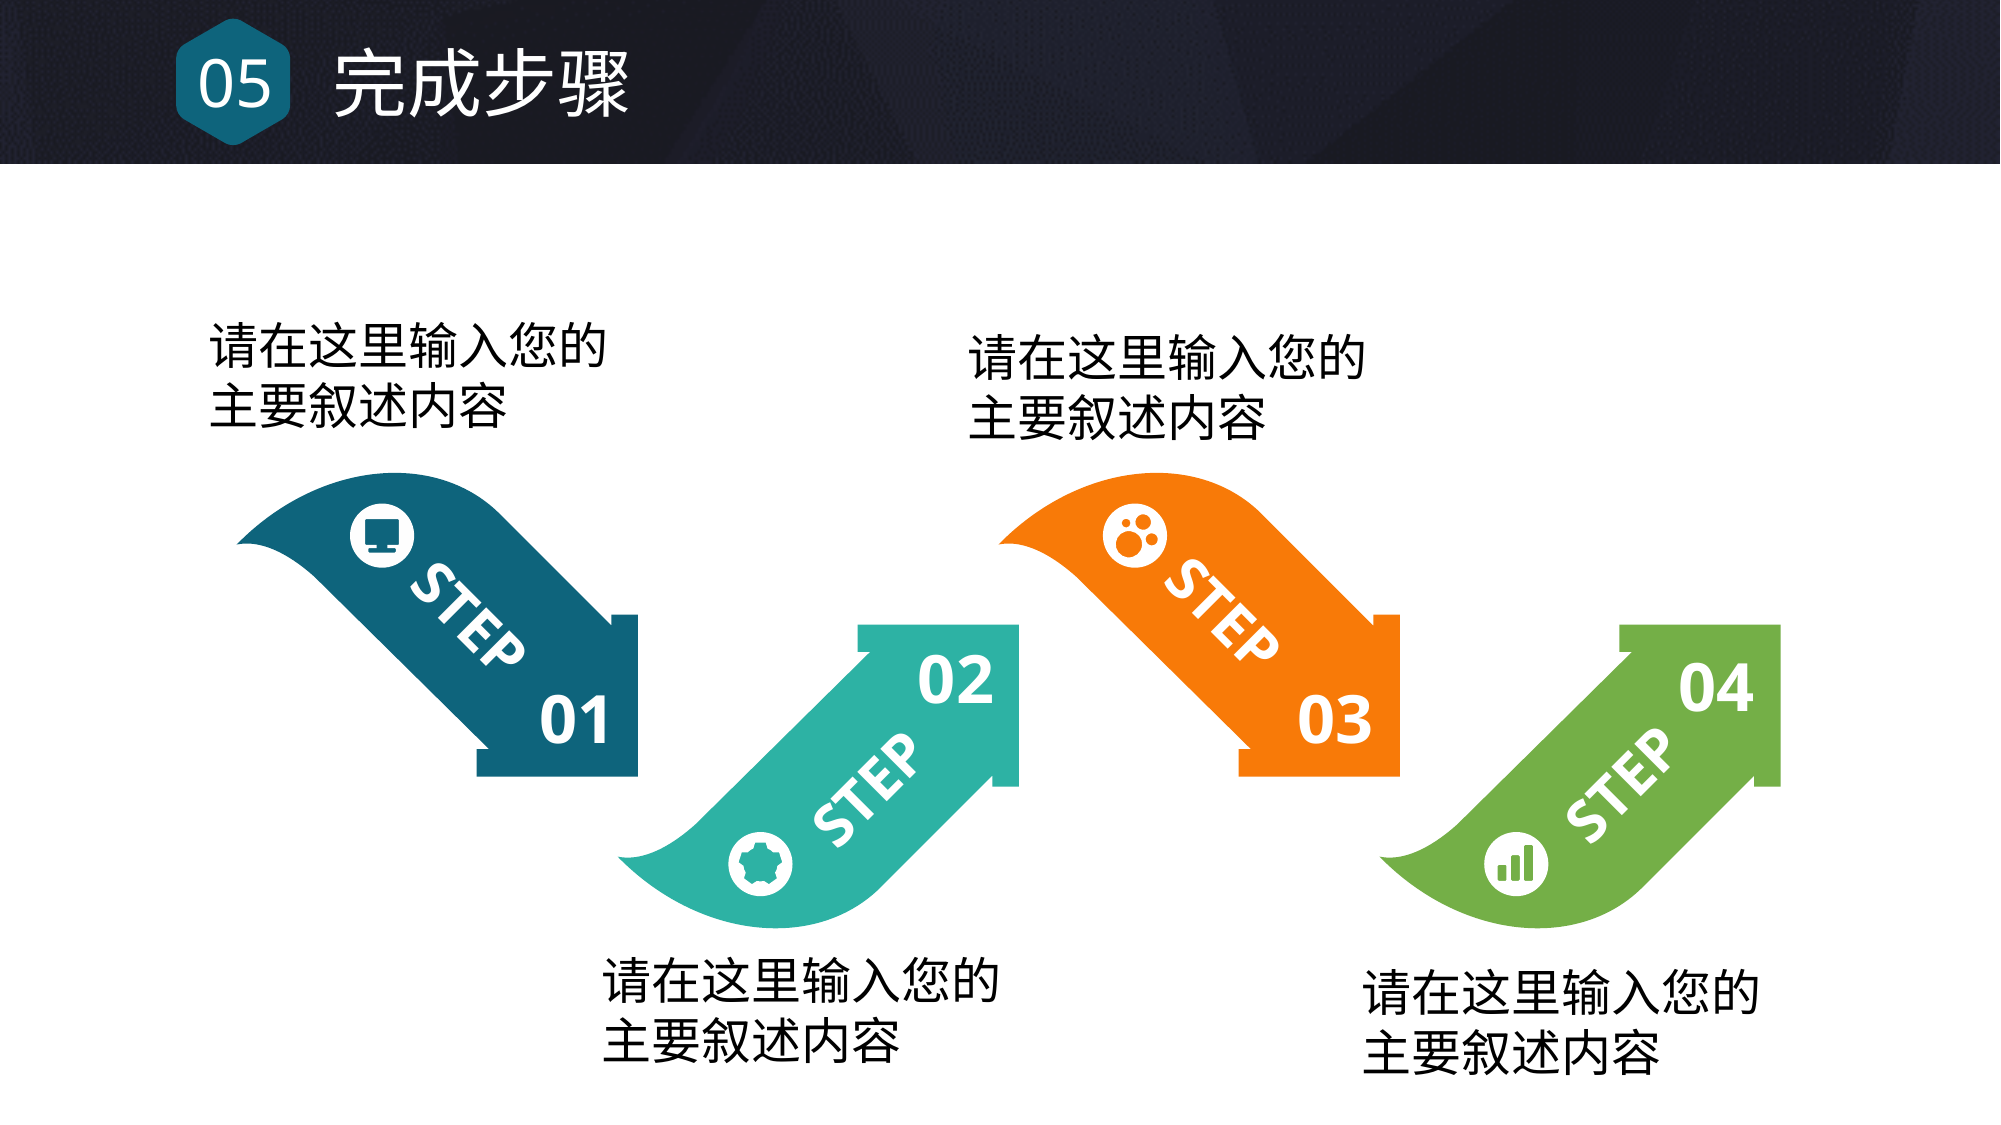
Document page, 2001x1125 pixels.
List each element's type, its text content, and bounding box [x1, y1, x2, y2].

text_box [1379, 624, 1781, 929]
text_box 请在这里输入您的 主要叙述内容 [193, 307, 624, 502]
text_box 请在这里输入您的 主要叙述内容 [1346, 954, 1776, 1125]
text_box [236, 472, 638, 777]
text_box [617, 624, 1019, 929]
text_box 请在这里输入您的 主要叙述内容 [952, 319, 1383, 514]
text_box 请在这里输入您的 主要叙述内容 [586, 942, 1017, 1125]
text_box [998, 472, 1400, 777]
picture [0, 0, 2000, 164]
